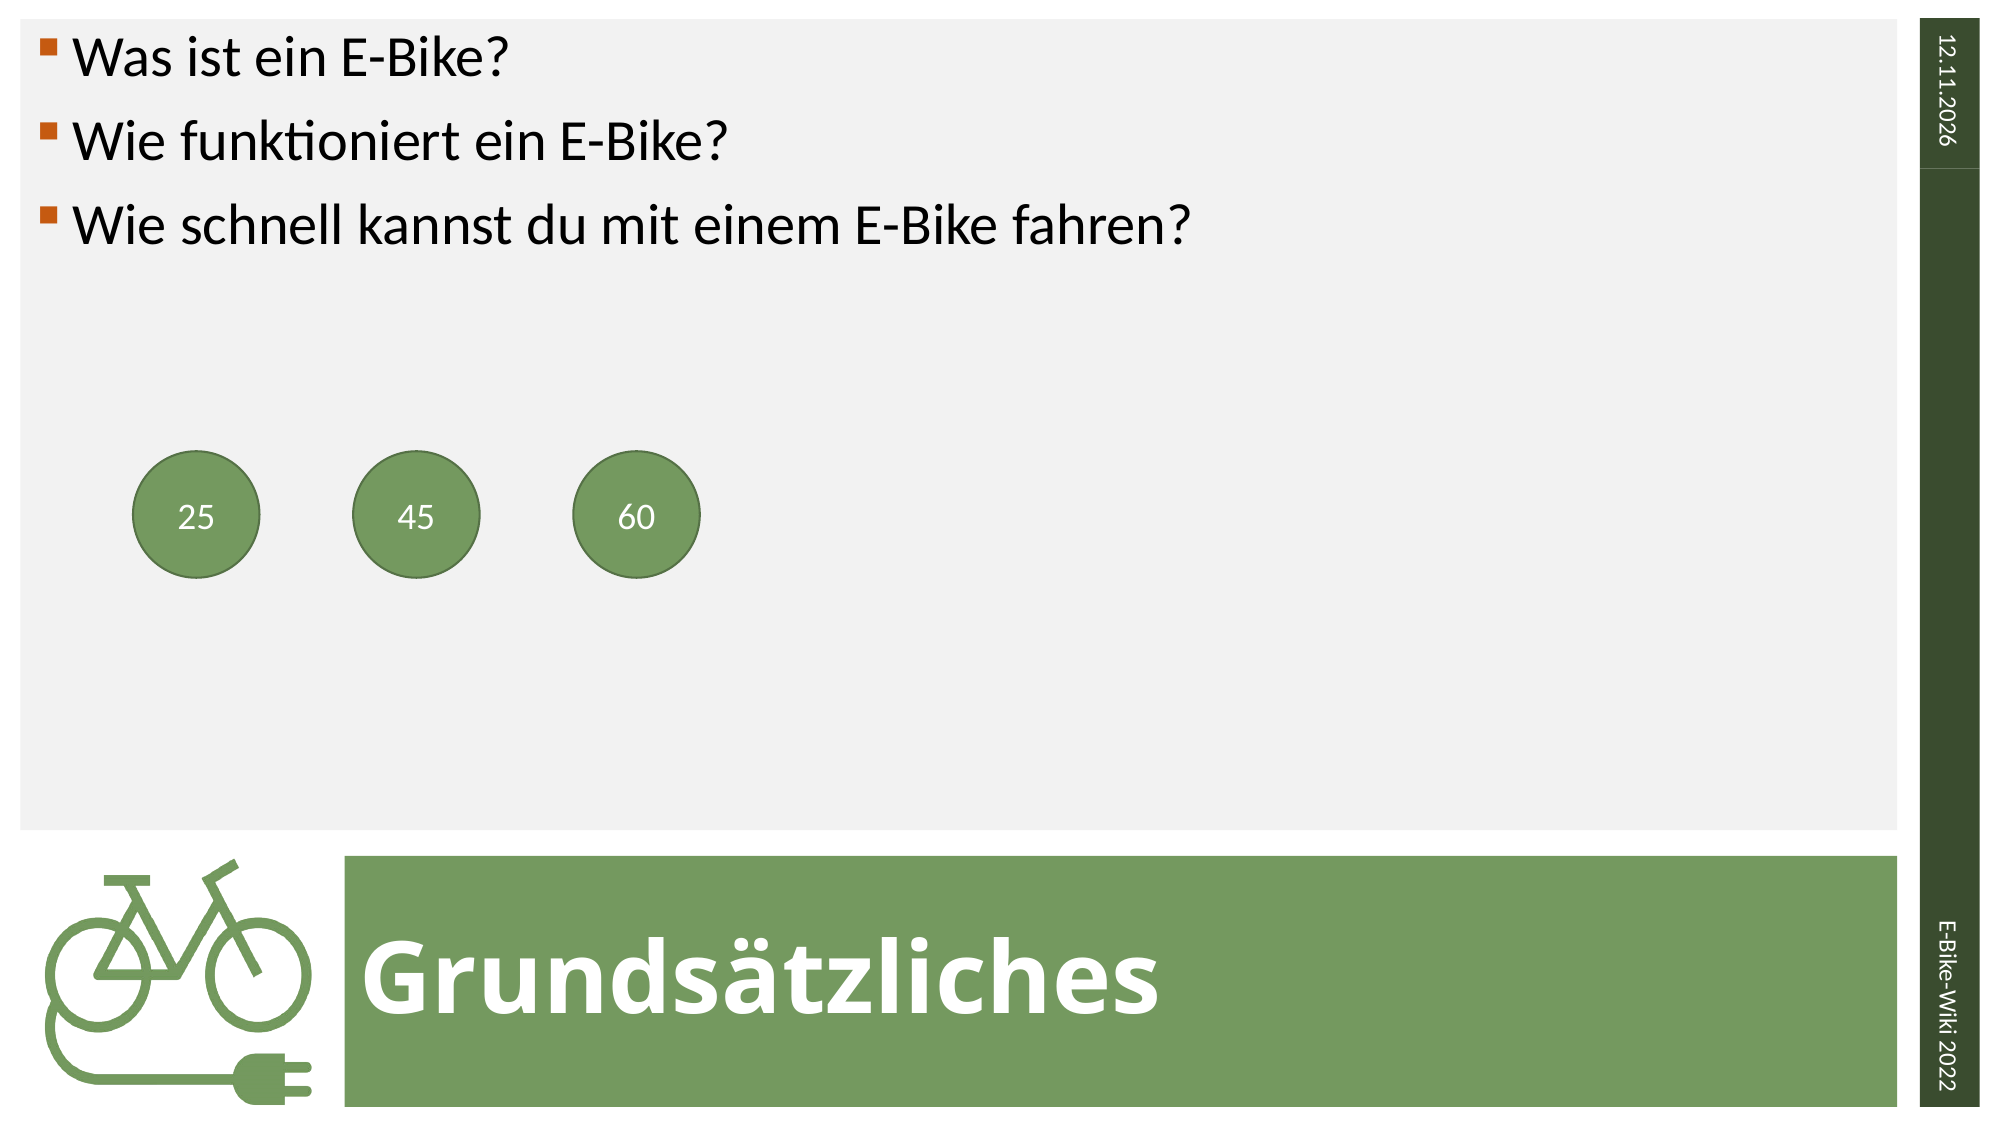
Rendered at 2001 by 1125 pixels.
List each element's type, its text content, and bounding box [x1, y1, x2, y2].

title Grundsätzliches [344, 855, 1898, 1107]
text_box 45 [352, 450, 481, 579]
text_box 25 [131, 450, 261, 579]
text_box 60 [572, 450, 701, 579]
picture [22, 831, 334, 1125]
footer E-Bike-Wiki 2022 [1919, 168, 1980, 1107]
list Was ist ein E-Bike? Wie funktioniert ein E-Bike? Wie schnell kannst du mit einem E-Bike fahren? [20, 19, 1898, 831]
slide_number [1919, 18, 1980, 168]
